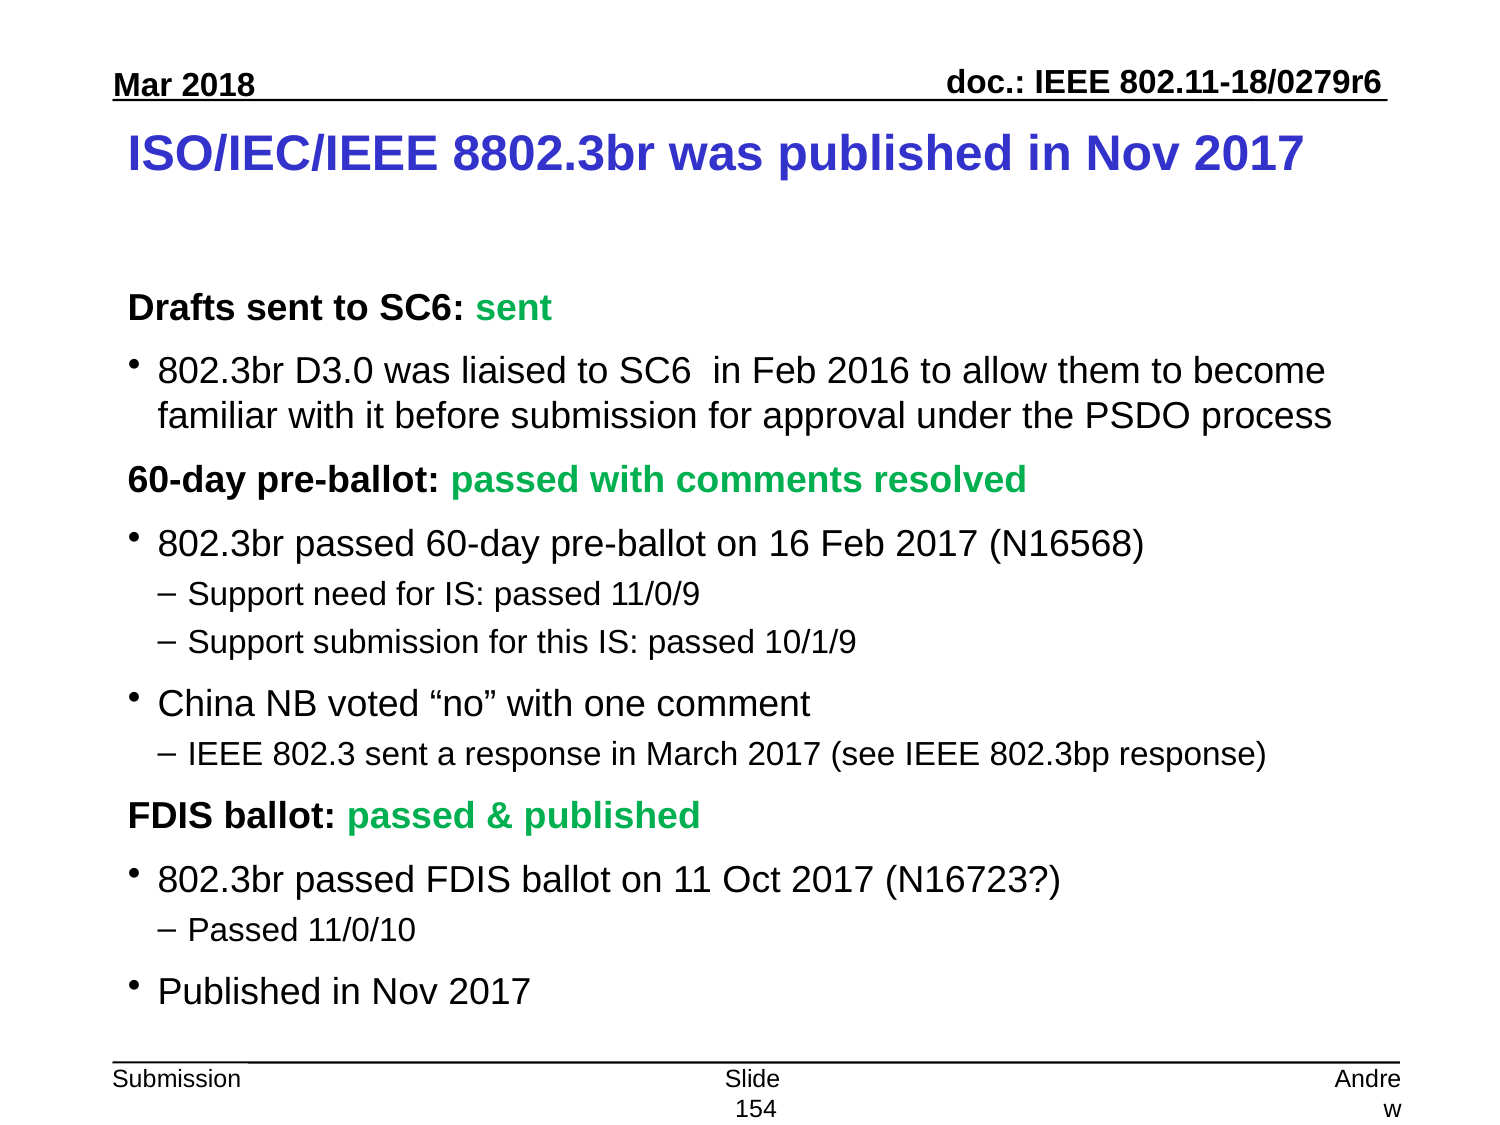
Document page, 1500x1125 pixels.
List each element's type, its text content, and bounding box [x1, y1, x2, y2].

list Drafts sent to SC6: sent 802.3br D3.0 was liaised to SC6 in Feb 2016 to allow them to become familiar with it before submission for approval under the PSDO process 60-day pre-ballot: passed with comments resolved 802.3br passed 60-day pre-ballot on 16 Feb 2017 (N16568) Support need for IS: passed 11/0/9 Support submission for this IS: passed 10/1/9 China NB voted “no” with one comment IEEE 802.3 sent a response in March 2017 (see IEEE 802.3bp response) FDIS ballot: passed & published 802.3br passed FDIS ballot on 11 Oct 2017 (N16723?) Passed 11/0/10 Published in Nov 2017 [112, 275, 1388, 950]
title ISO/IEC/IEEE 8802.3br was published in Nov 2017 [112, 112, 1388, 275]
slide_number Slide 154 [709, 1061, 803, 1093]
footer Andrew Myles, Cisco [1320, 1061, 1402, 1093]
